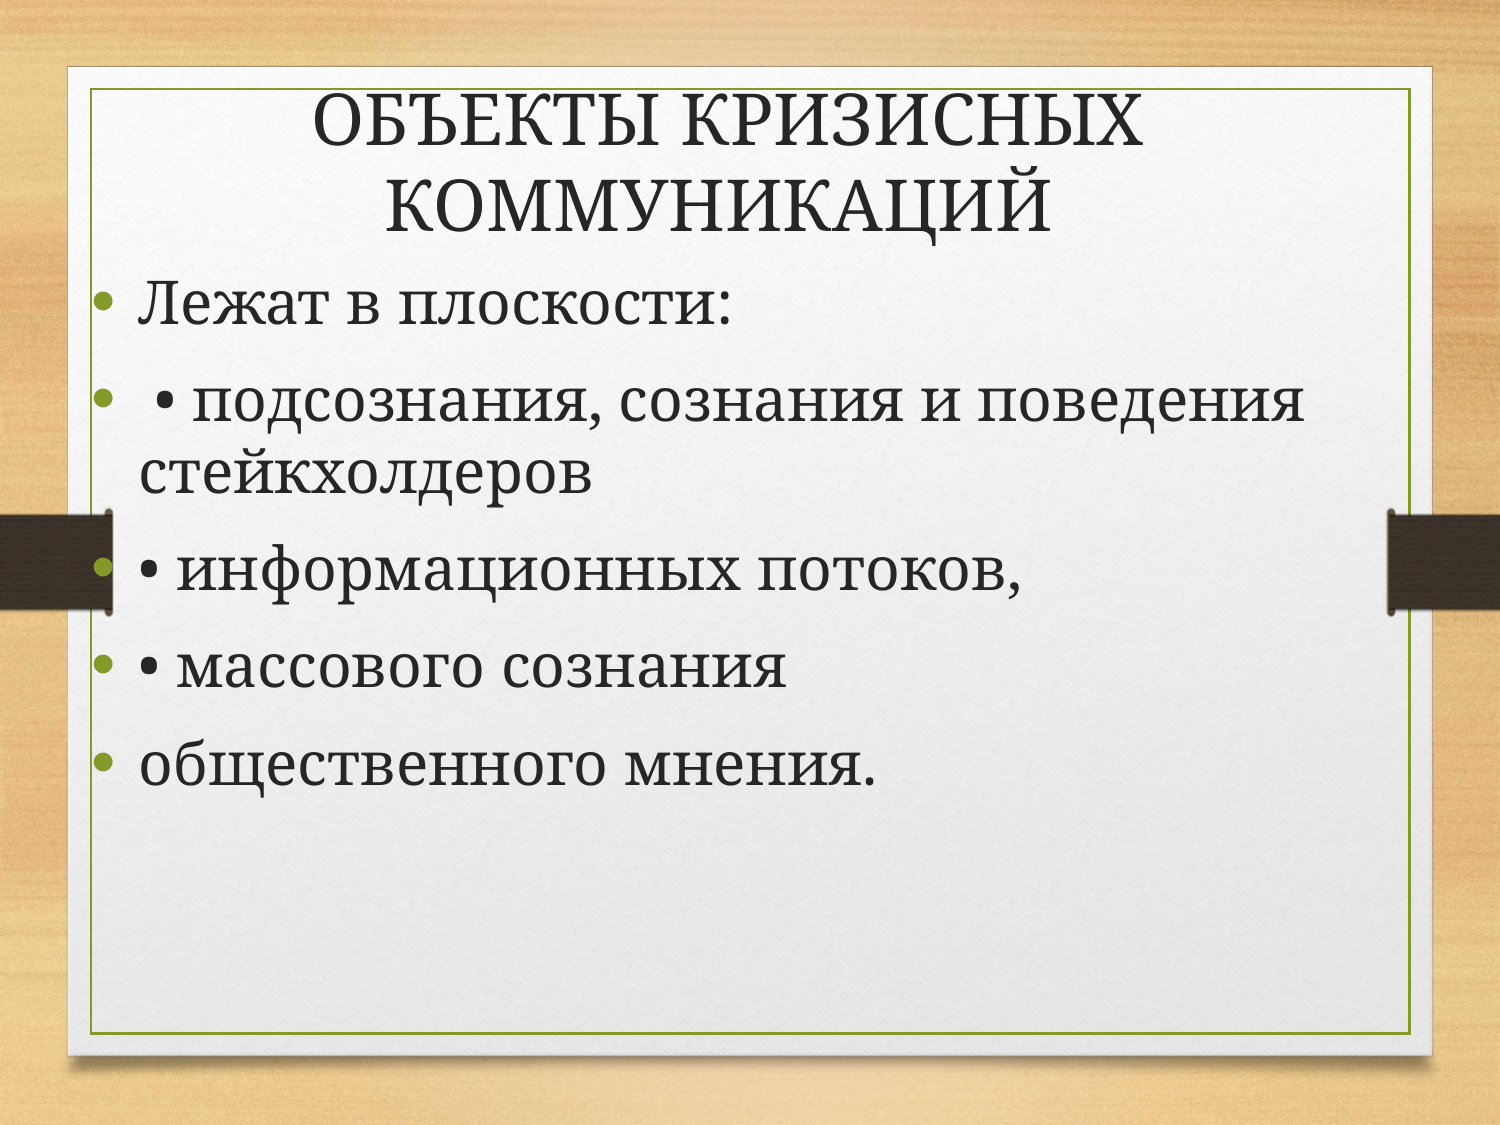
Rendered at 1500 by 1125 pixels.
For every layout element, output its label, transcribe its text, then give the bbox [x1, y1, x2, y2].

list Лежат в плоскости: • подсознания, сознания и поведения стейкхолдеров • информационных потоков, • массового сознания общественного мнения. [76, 256, 1427, 1000]
picture [0, 0, 1500, 1125]
title ОБЪЕКТЫ КРИЗИСНЫХ КОММУНИКАЦИЙ [53, 66, 1404, 254]
